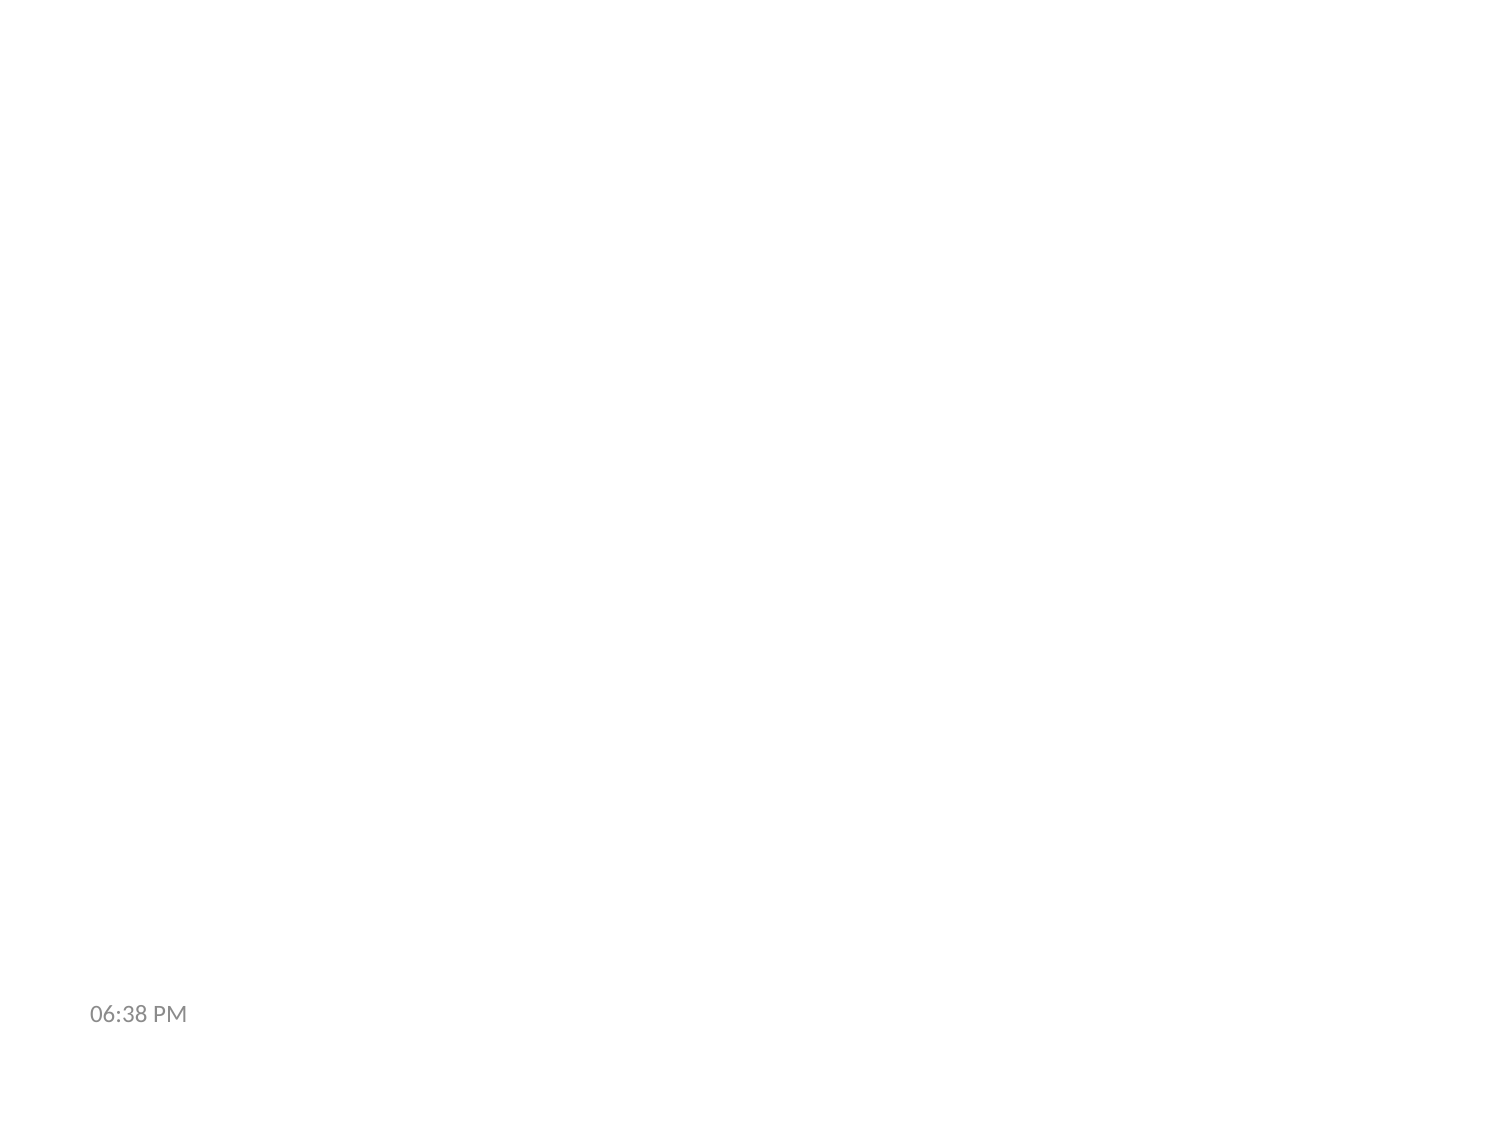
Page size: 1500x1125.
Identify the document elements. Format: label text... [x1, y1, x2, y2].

text_box 3:35 PM [75, 982, 425, 1043]
